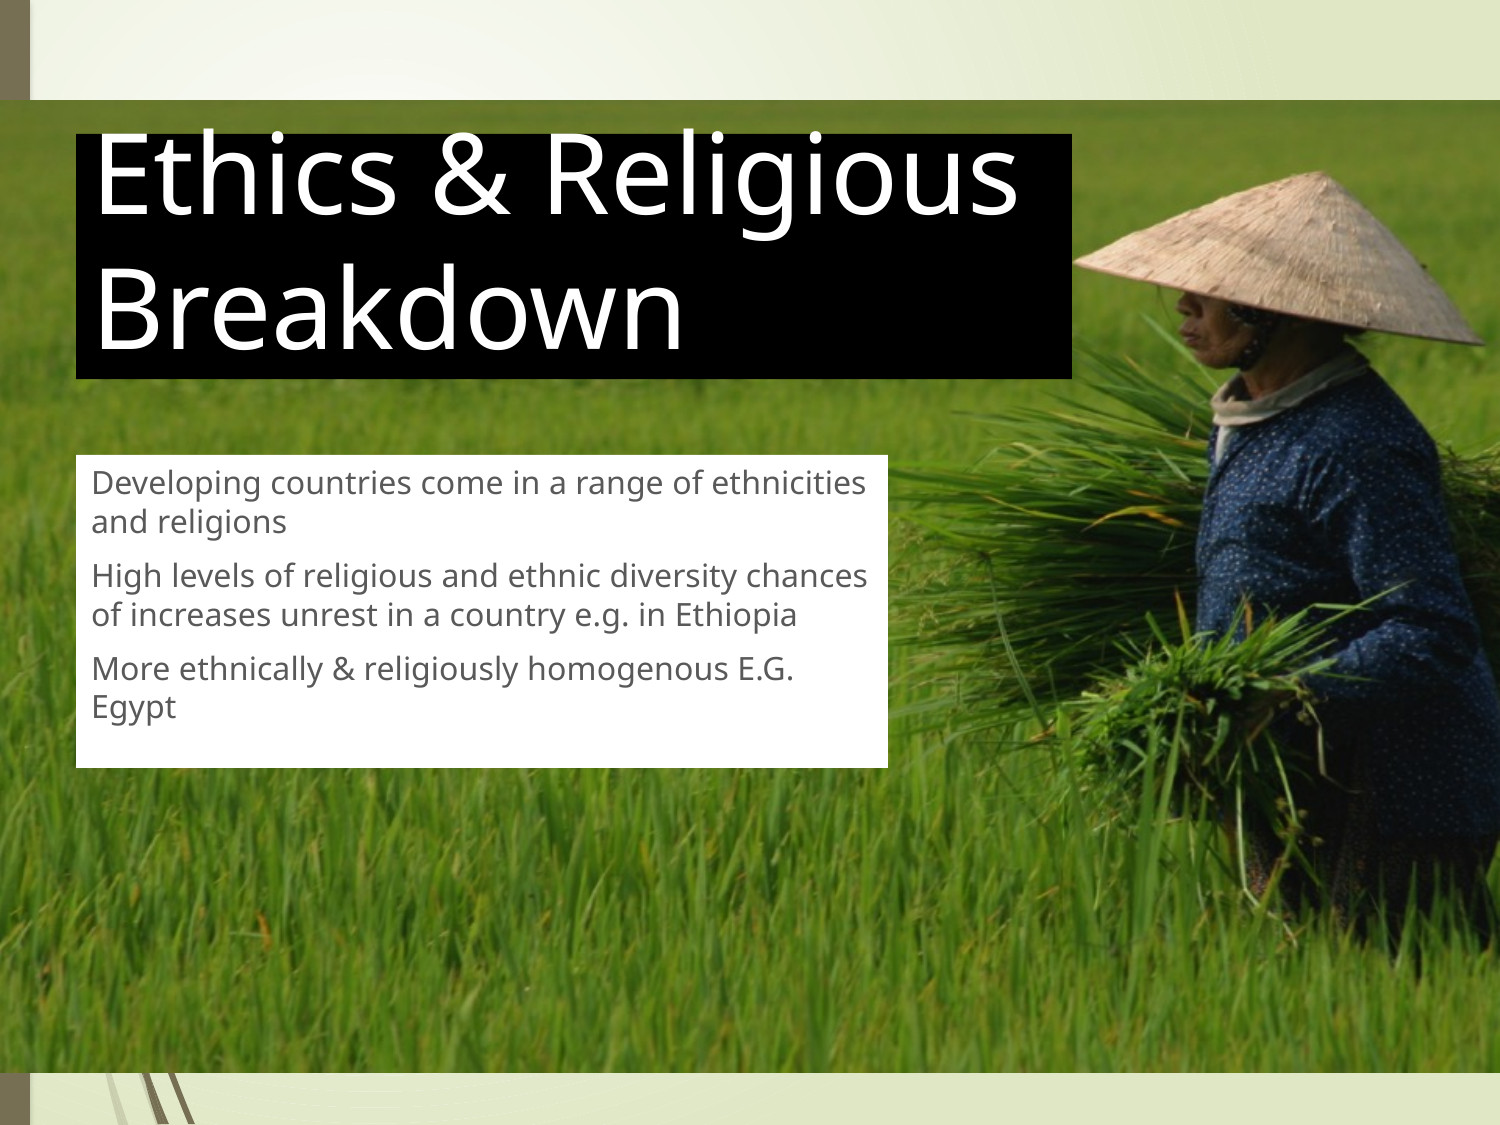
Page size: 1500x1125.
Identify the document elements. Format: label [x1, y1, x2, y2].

picture [0, 100, 1500, 1073]
